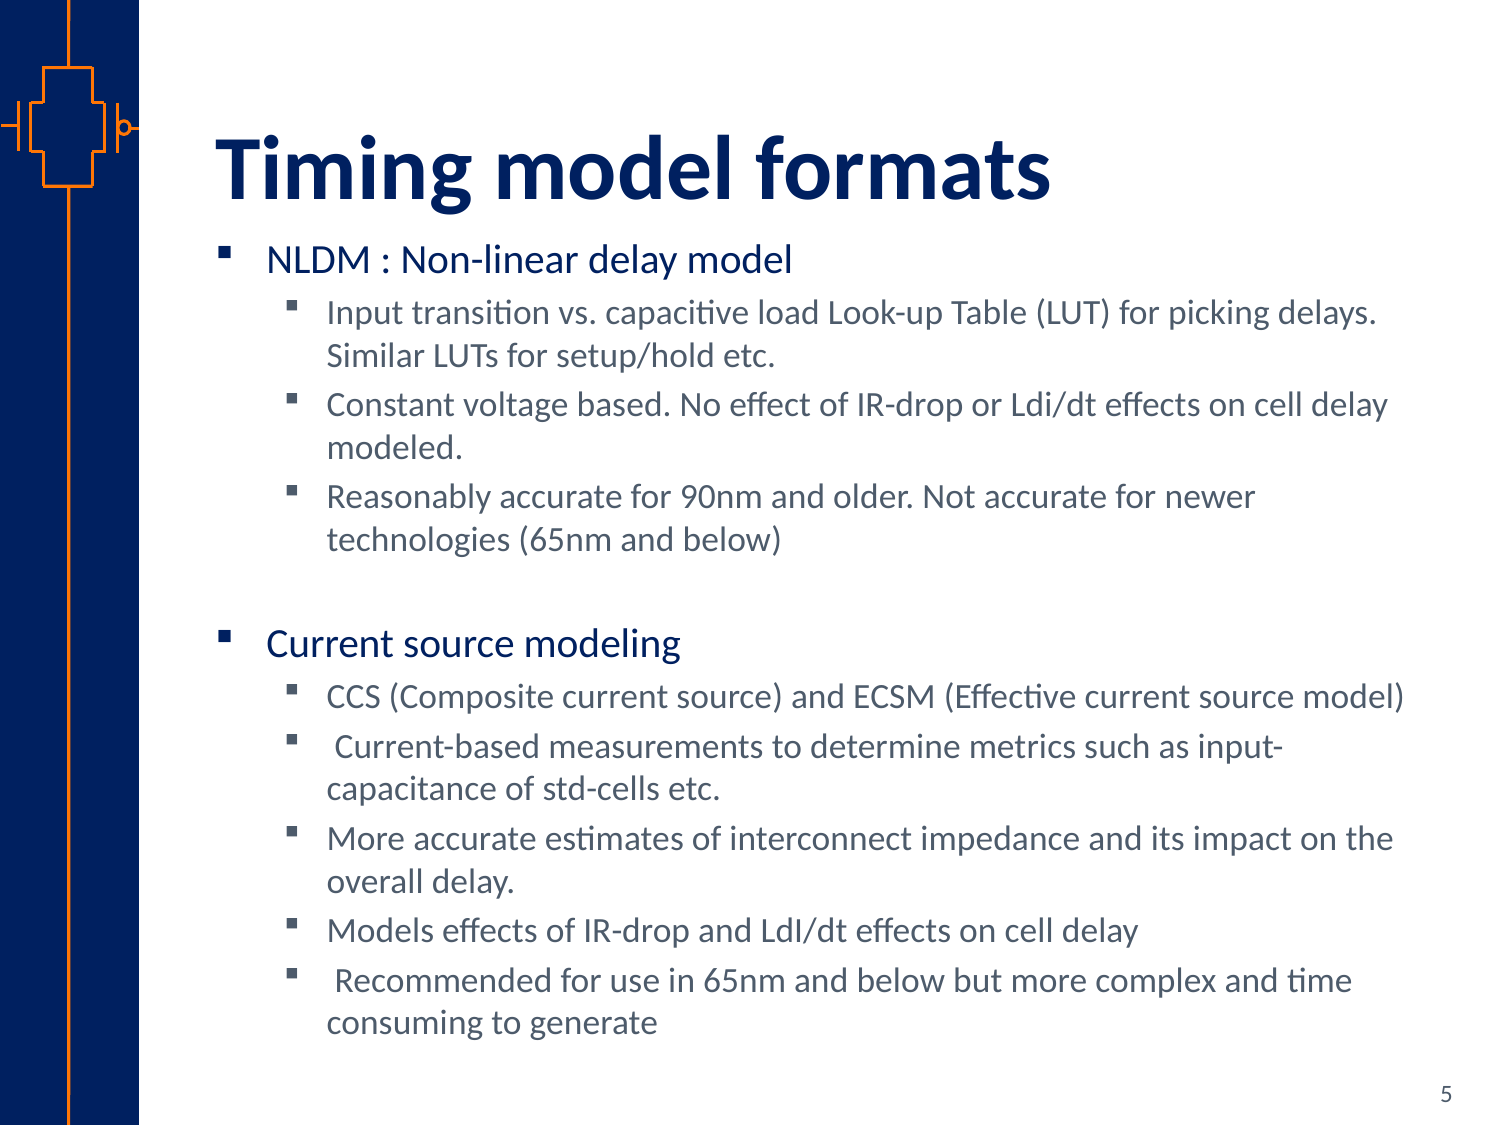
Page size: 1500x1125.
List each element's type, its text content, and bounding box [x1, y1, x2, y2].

slide_number 5 [1425, 1062, 1488, 1123]
list NLDM : Non-linear delay model Input transition vs. capacitive load Look-up Table (LUT) for picking delays. Similar LUTs for setup/hold etc. Constant voltage based. No effect of IR-drop or Ldi/dt effects on cell delay modeled. Reasonably accurate for 90nm and older. Not accurate for newer technologies (65nm and below) Current source modeling CCS (Composite current source) and ECSM (Effective current source model) Current-based measurements to determine metrics such as input-capacitance of std-cells etc. More accurate estimates of interconnect impedance and its impact on the overall delay. Models effects of IR-drop and LdI/dt effects on cell delay Recommended for use in 65nm and below but more complex and time consuming to generate [200, 224, 1450, 1063]
title Timing model formats [200, 37, 1388, 224]
